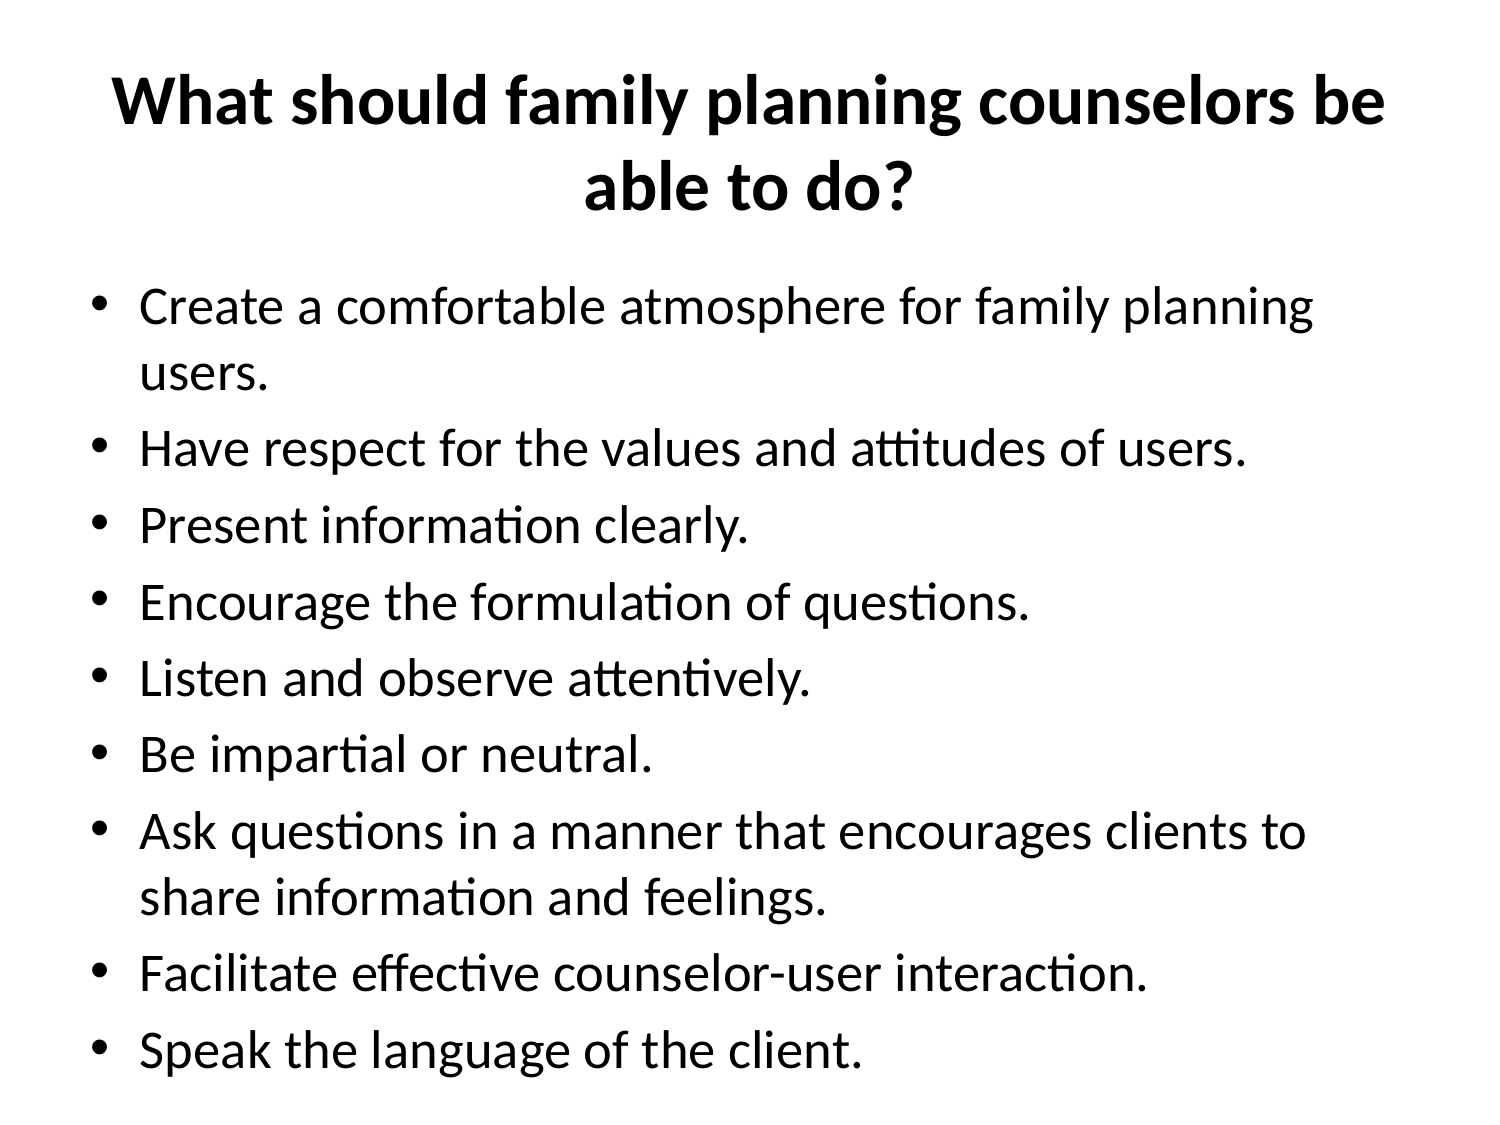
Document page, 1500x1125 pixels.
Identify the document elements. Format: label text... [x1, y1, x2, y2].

list Create a comfortable atmosphere for family planning users. Have respect for the values and attitudes of users. Present information clearly. Encourage the formulation of questions. Listen and observe attentively. Be impartial or neutral. Ask questions in a manner that encourages clients to share information and feelings. Facilitate effective counselor-user interaction. Speak the language of the client. [75, 262, 1450, 1088]
title What should family planning counselors be able to do? [75, 45, 1425, 233]
